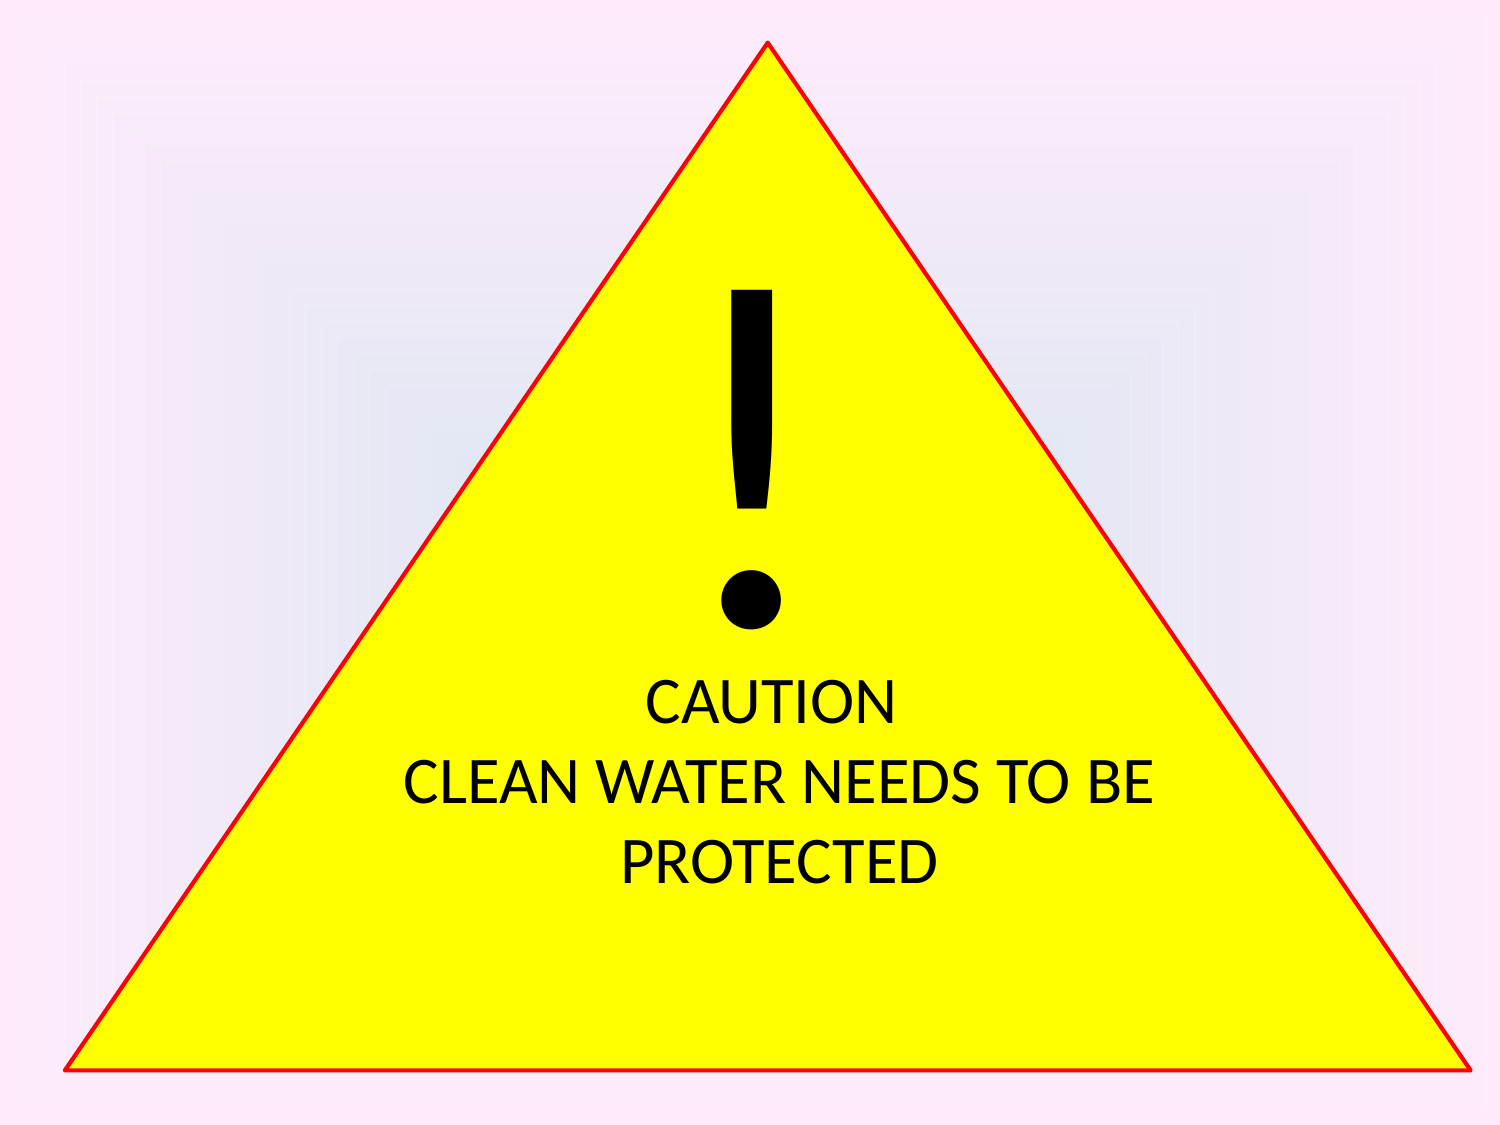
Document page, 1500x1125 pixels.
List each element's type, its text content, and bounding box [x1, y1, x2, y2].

text_box CAUTION CLEAN WATER NEEDS TO BE PROTECTED [360, 649, 1199, 949]
text_box ! [655, 121, 833, 734]
text_box [63, 203, 1473, 1073]
text_box [833, 134, 1185, 649]
text_box [711, 40, 824, 121]
